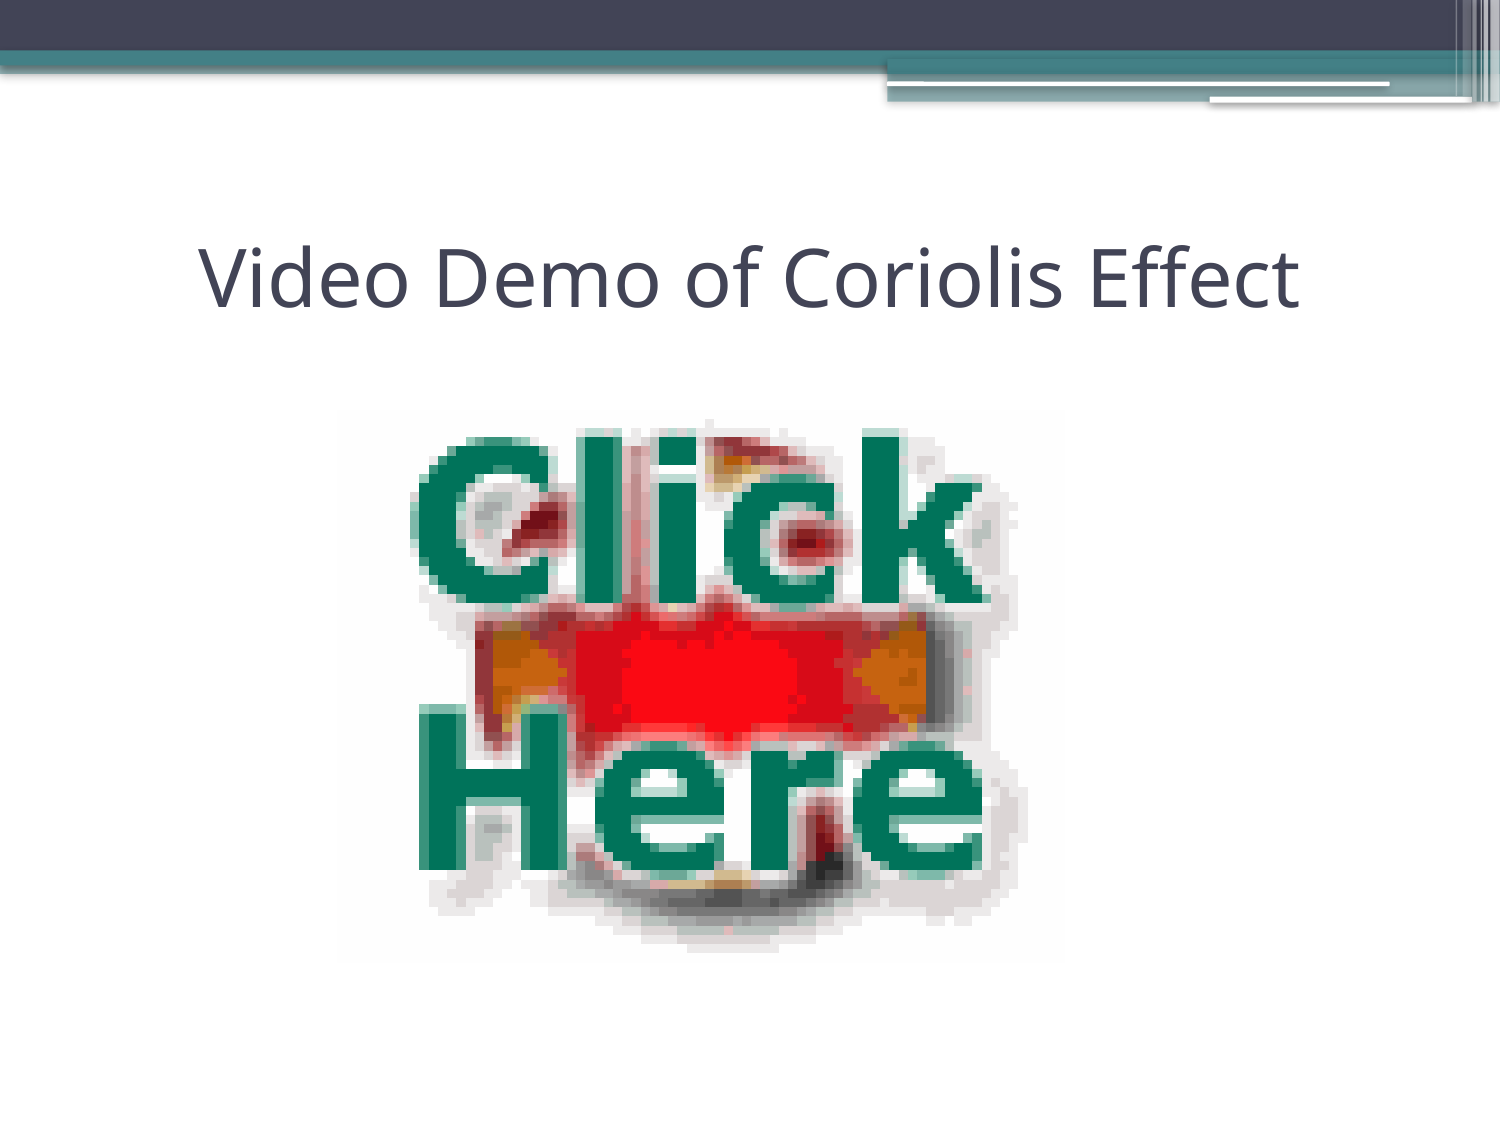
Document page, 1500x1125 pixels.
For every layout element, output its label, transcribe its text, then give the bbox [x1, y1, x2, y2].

title Video Demo of Coriolis Effect [75, 187, 1425, 363]
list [337, 410, 1065, 963]
